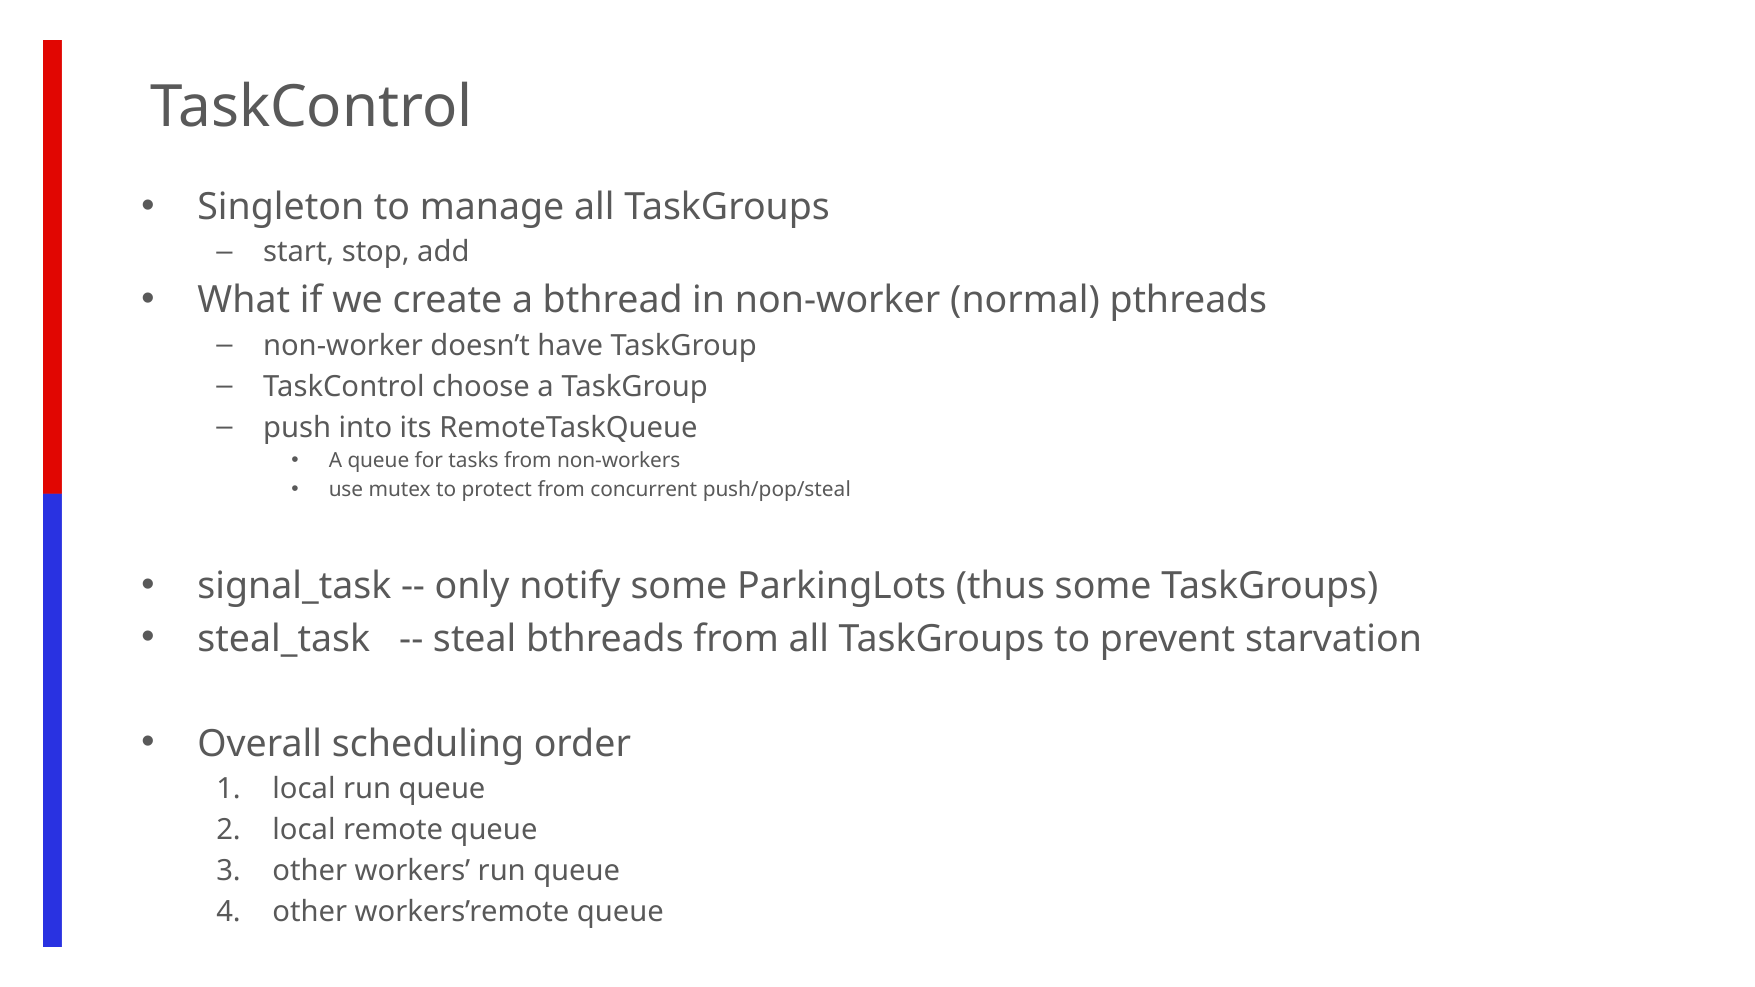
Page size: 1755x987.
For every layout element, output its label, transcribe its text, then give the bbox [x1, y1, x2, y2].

picture [43, 40, 62, 947]
text_box TaskControl [135, 60, 1657, 146]
list Singleton to manage all TaskGroups start, stop, add What if we create a bthread in non-worker (normal) pthreads non-worker doesn’t have TaskGroup TaskControl choose a TaskGroup push into its RemoteTaskQueue A queue for tasks from non-workers use mutex to protect from concurrent push/pop/steal signal_task -- only notify some ParkingLots (thus some TaskGroups) steal_task -- steal bthreads from all TaskGroups to prevent starvation Overall scheduling order local run queue local remote queue other workers’ run queue other workers’remote queue [126, 174, 1660, 942]
